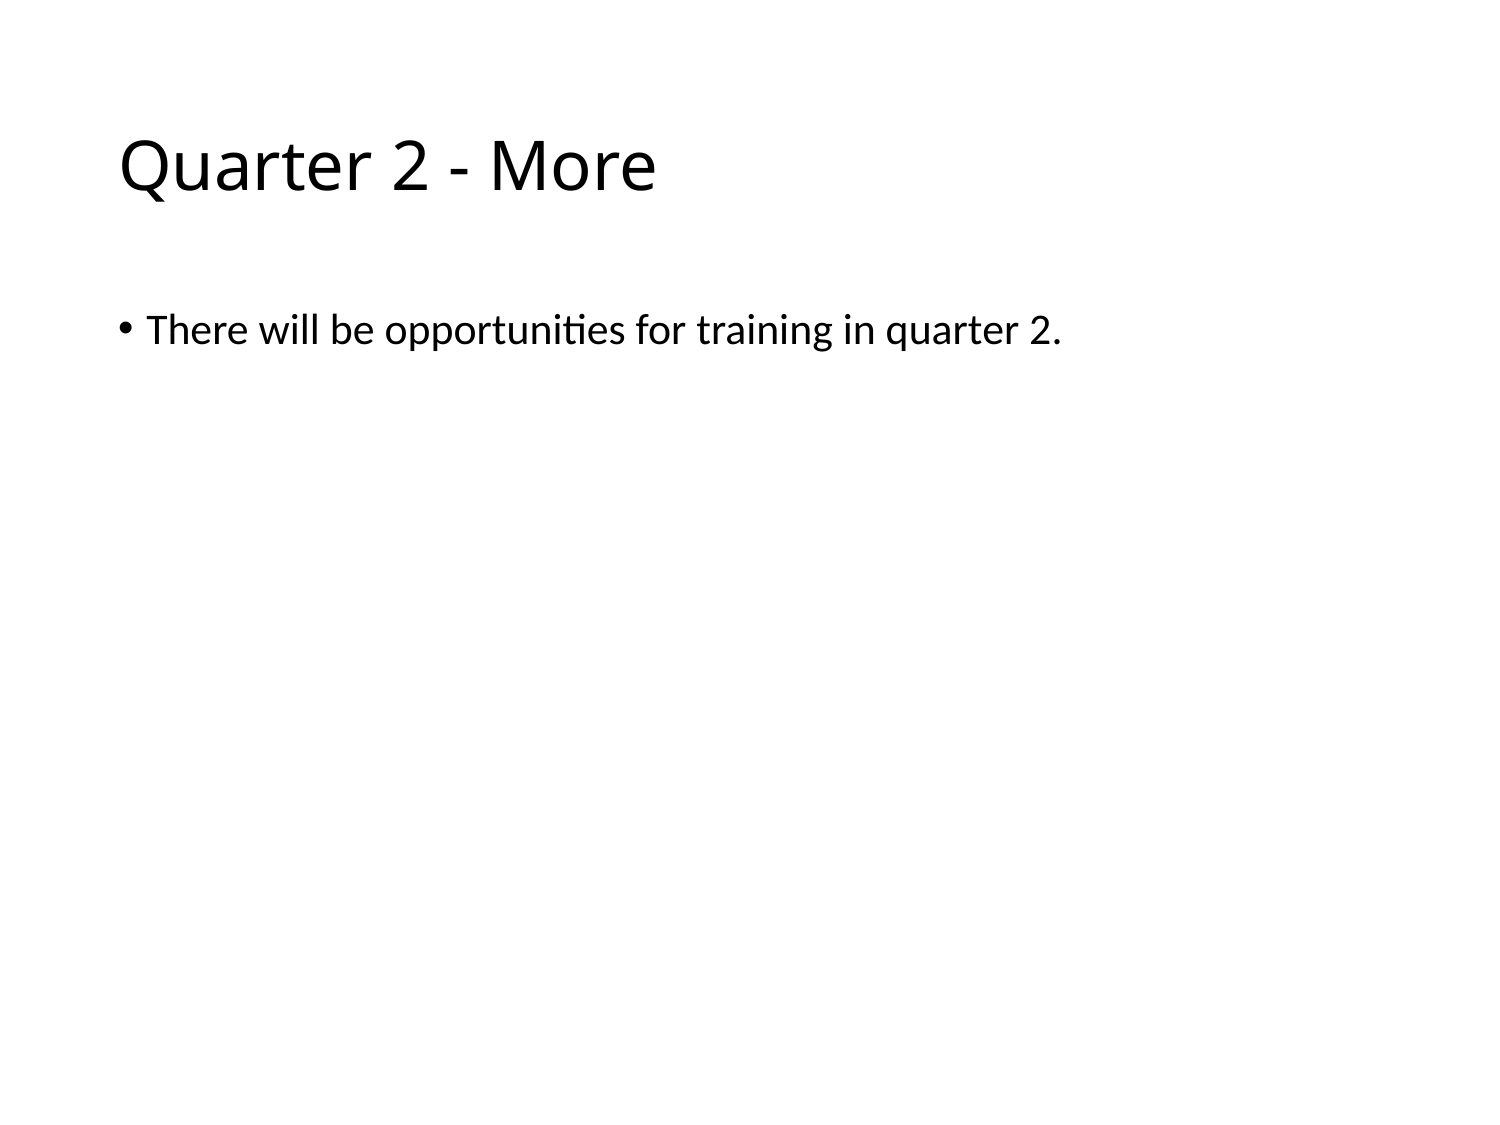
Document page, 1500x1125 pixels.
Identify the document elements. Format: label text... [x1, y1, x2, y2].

title Quarter 2 - More [103, 59, 1397, 278]
list There will be opportunities for training in quarter 2. [103, 299, 1397, 1014]
